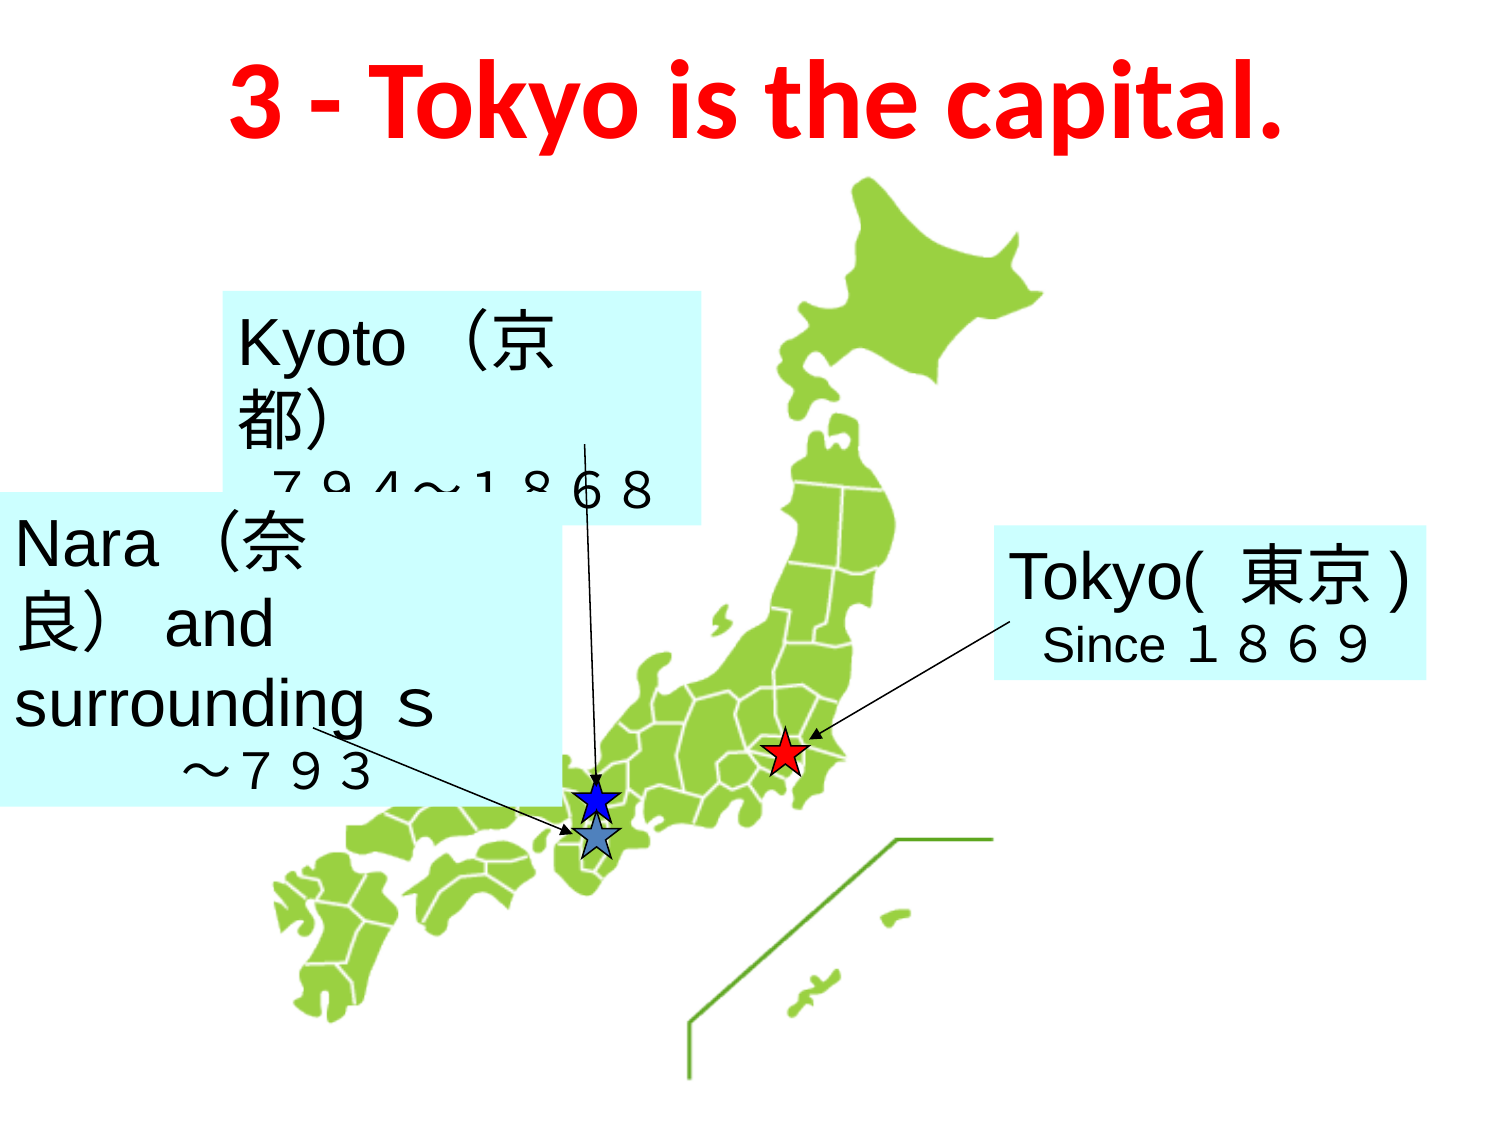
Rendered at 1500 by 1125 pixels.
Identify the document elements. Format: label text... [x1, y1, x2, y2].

text_box Nara（奈良）and surroundingｓ ～７９３ [0, 492, 177, 807]
picture [182, 136, 1128, 1125]
title 3 - Tokyo is the capital. [82, 0, 1432, 188]
text_box Tokyo( 東京) Since１８６９ [1132, 525, 1427, 681]
